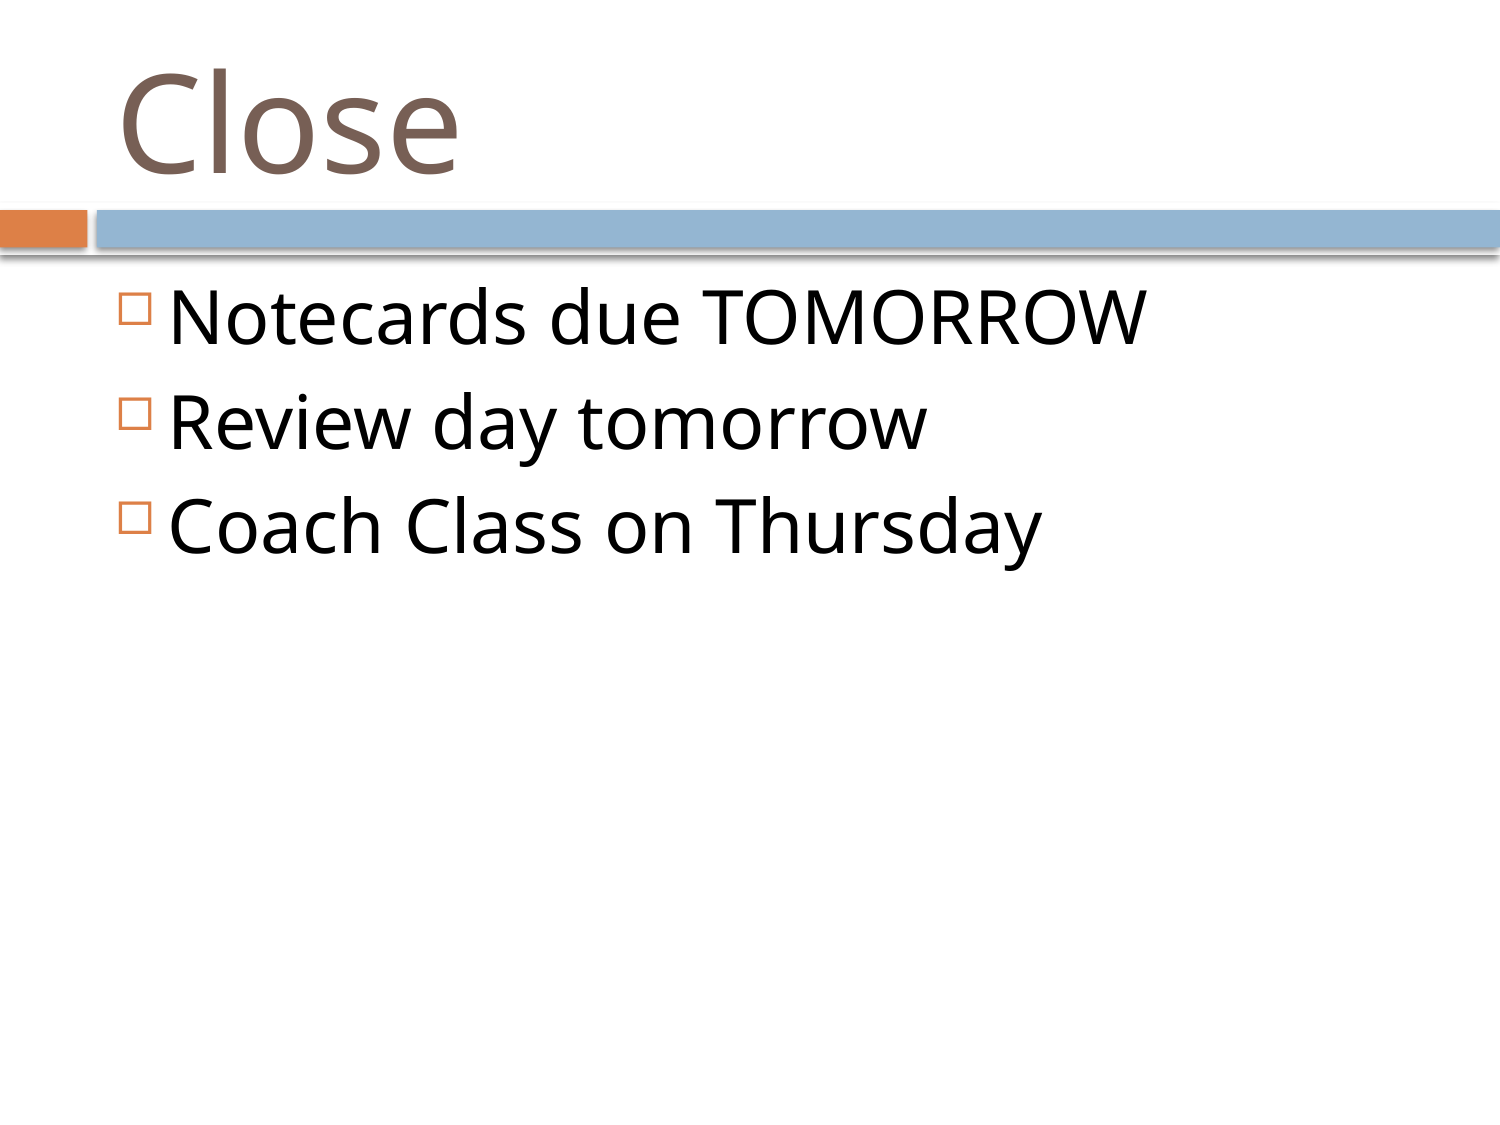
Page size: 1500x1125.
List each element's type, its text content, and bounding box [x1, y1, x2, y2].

list Notecards due TOMORROW Review day tomorrow Coach Class on Thursday [100, 262, 1438, 1000]
title Close [100, 37, 1438, 200]
